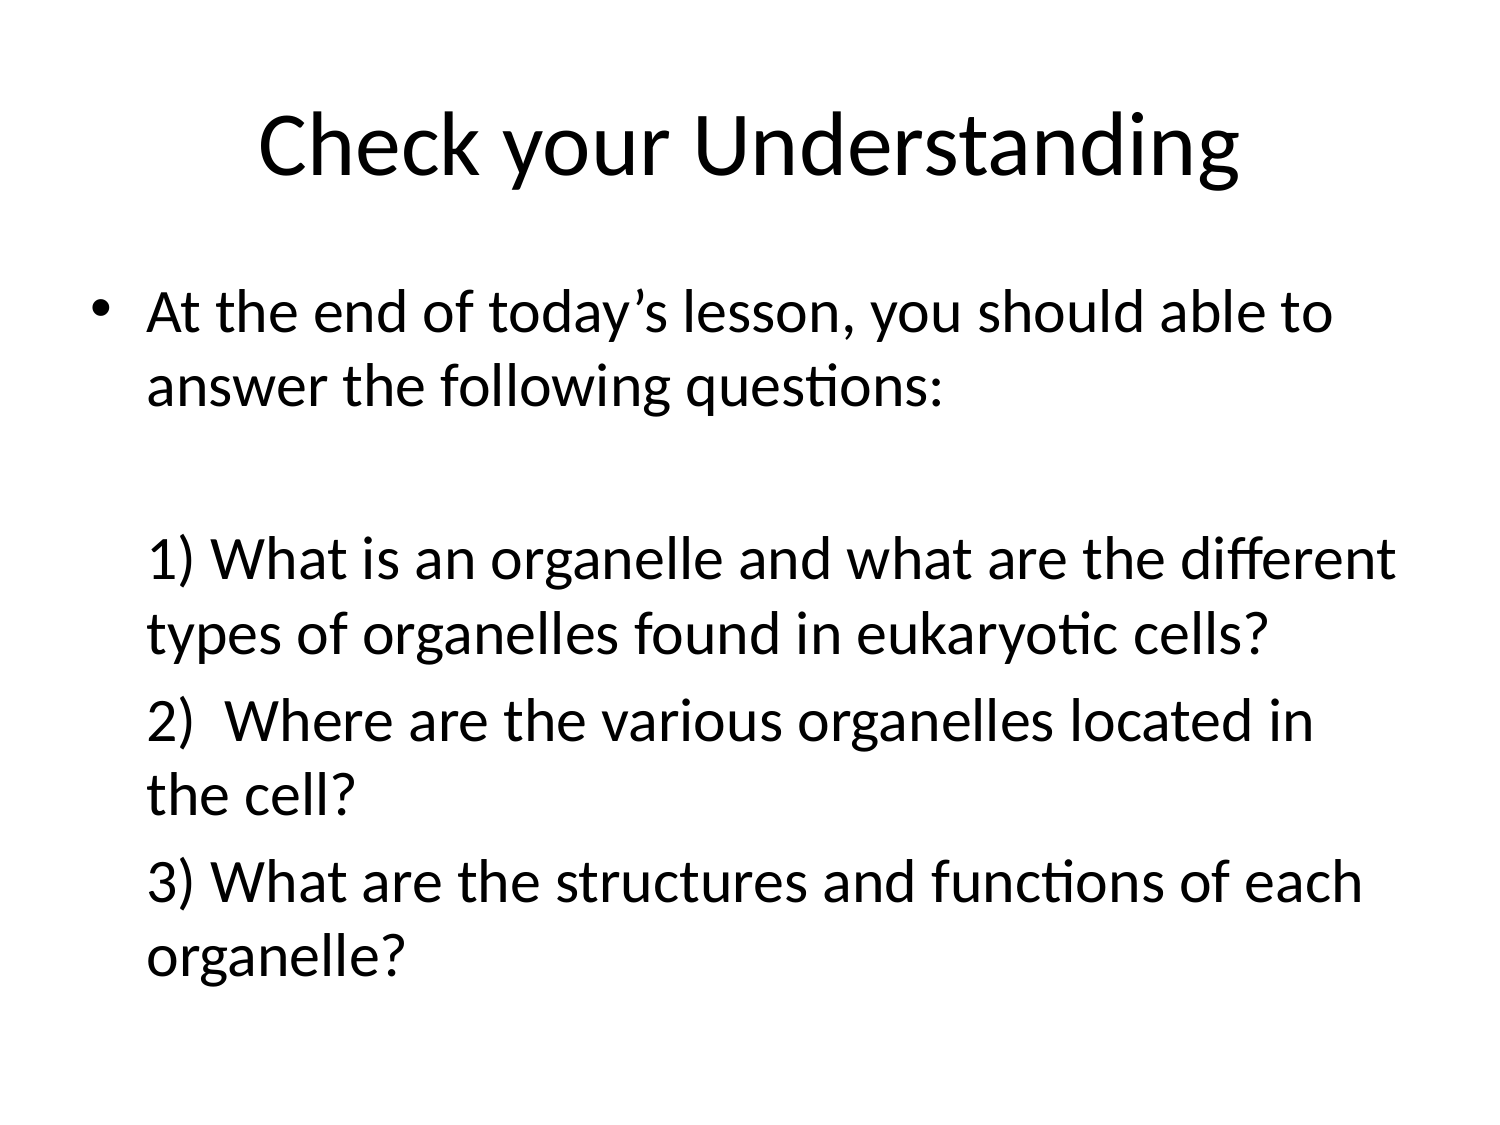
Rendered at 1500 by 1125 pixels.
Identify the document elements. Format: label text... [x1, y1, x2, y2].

title Check your Understanding [75, 45, 1425, 233]
list At the end of today’s lesson, you should able to answer the following questions: 1) What is an organelle and what are the different types of organelles found in eukaryotic cells? 2) Where are the various organelles located in the cell? 3) What are the structures and functions of each organelle? [75, 262, 1425, 1005]
